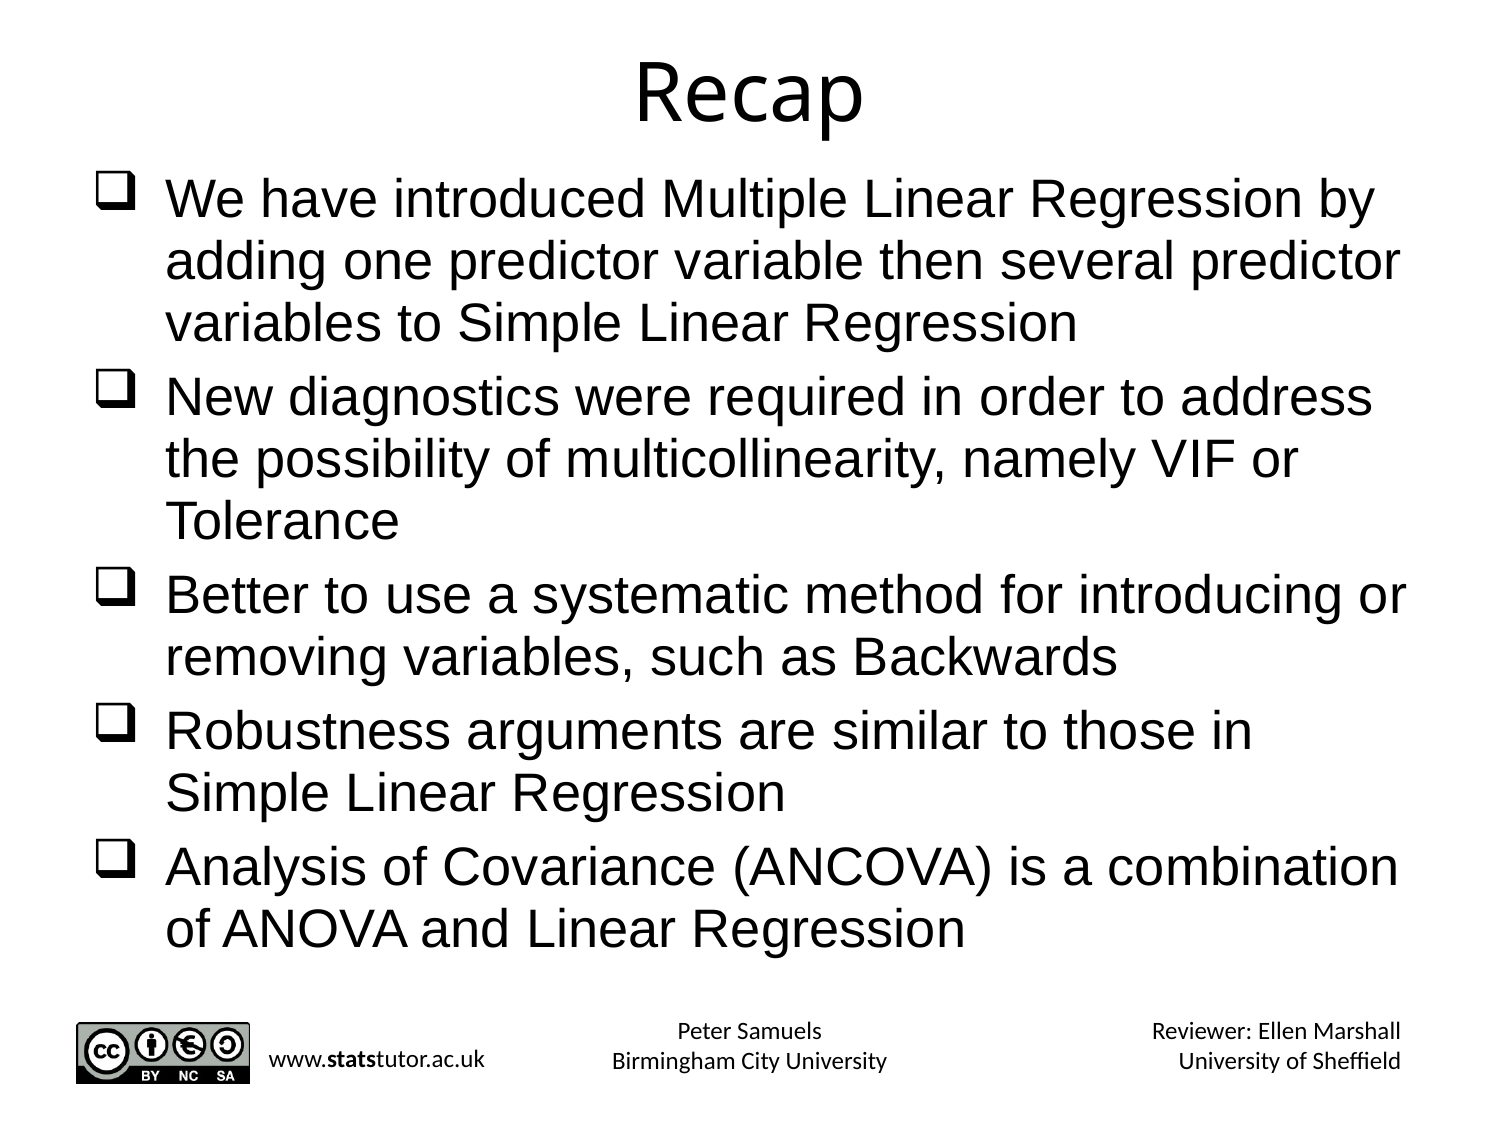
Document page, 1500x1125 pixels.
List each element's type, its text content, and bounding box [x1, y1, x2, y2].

title Recap [112, 30, 1388, 146]
text_box Peter Samuels Birmingham City University [549, 1007, 951, 1083]
text_box Reviewer: Ellen Marshall University of Sheffield [1038, 1007, 1417, 1083]
list We have introduced Multiple Linear Regression by adding one predictor variable then several predictor variables to Simple Linear Regression New diagnostics were required in order to address the possibility of multicollinearity, namely VIF or Tolerance Better to use a systematic method for introducing or removing variables, such as Backwards Robustness arguments are similar to those in Simple Linear Regression Analysis of Covariance (ANCOVA) is a combination of ANOVA and Linear Regression [76, 160, 1430, 976]
text_box www.statstutor.ac.uk [254, 1035, 573, 1080]
picture [76, 1022, 251, 1084]
